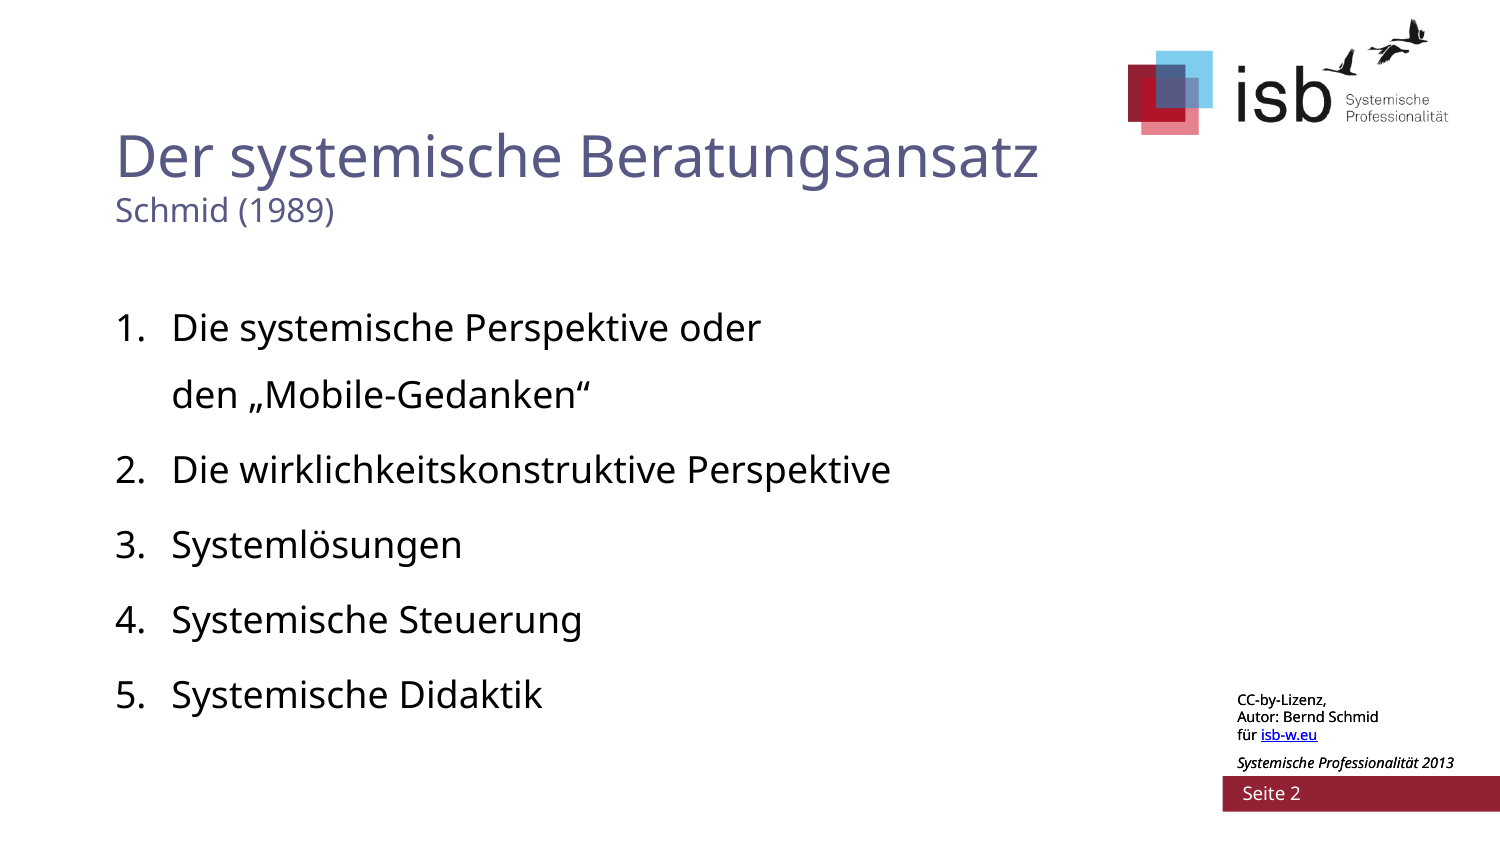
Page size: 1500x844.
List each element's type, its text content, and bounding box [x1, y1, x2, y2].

title Der systemische Beratungsansatz Schmid (1989) [100, 67, 1223, 185]
list Die systemische Perspektive oder den „Mobile-Gedanken“ Die wirklichkeitskonstruktive Perspektive Systemlösungen Systemische Steuerung Systemische Didaktik [100, 185, 1223, 812]
text_box CC-by-Lizenz, Autor: Bernd Schmid für isb-w.eu Systemische Professionalität 2013 [1222, 543, 1500, 844]
picture [1128, 14, 1461, 139]
